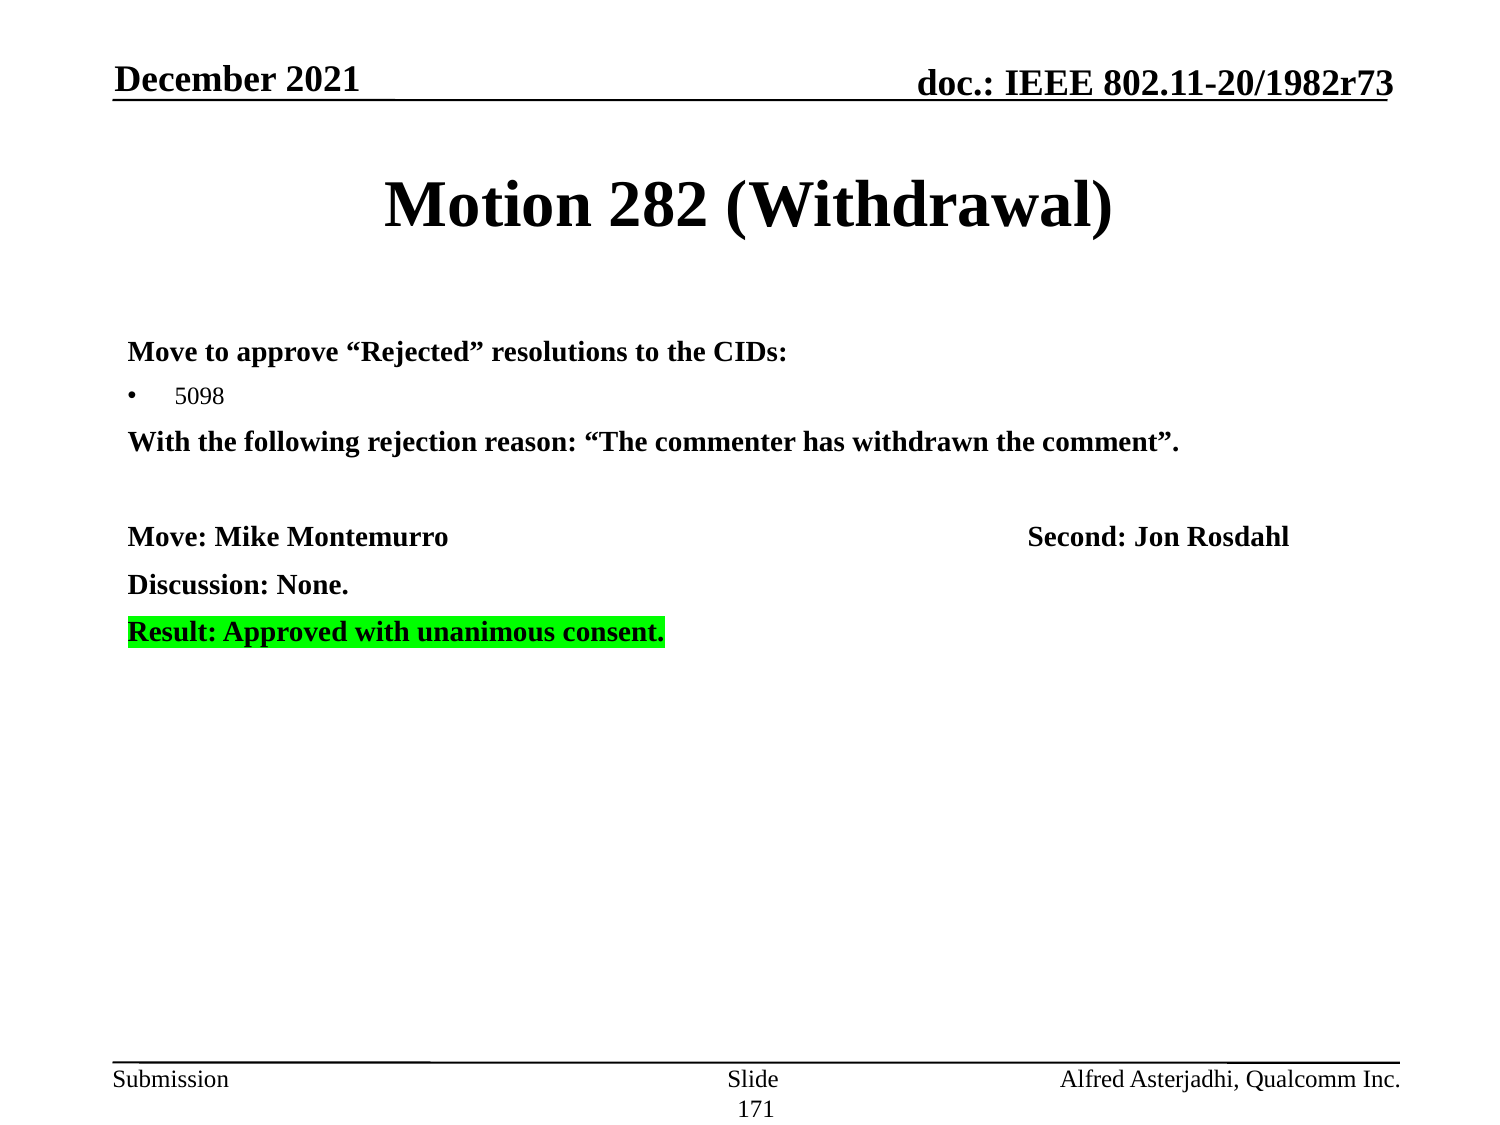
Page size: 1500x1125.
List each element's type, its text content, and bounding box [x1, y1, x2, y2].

title Motion 282 (Withdrawal) [112, 112, 1388, 288]
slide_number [114, 54, 423, 100]
slide_number Slide 171 [712, 1061, 800, 1123]
list Move to approve “Rejected” resolutions to the CIDs: 5098 With the following rejection reason: “The commenter has withdrawn the comment”. Move: Mike Montemurro Second: Jon Rosdahl Discussion: None. Result: Approved with unanimous consent. [112, 324, 1388, 1063]
footer Alfred Asterjadhi, Qualcomm Inc. [878, 1061, 1402, 1093]
